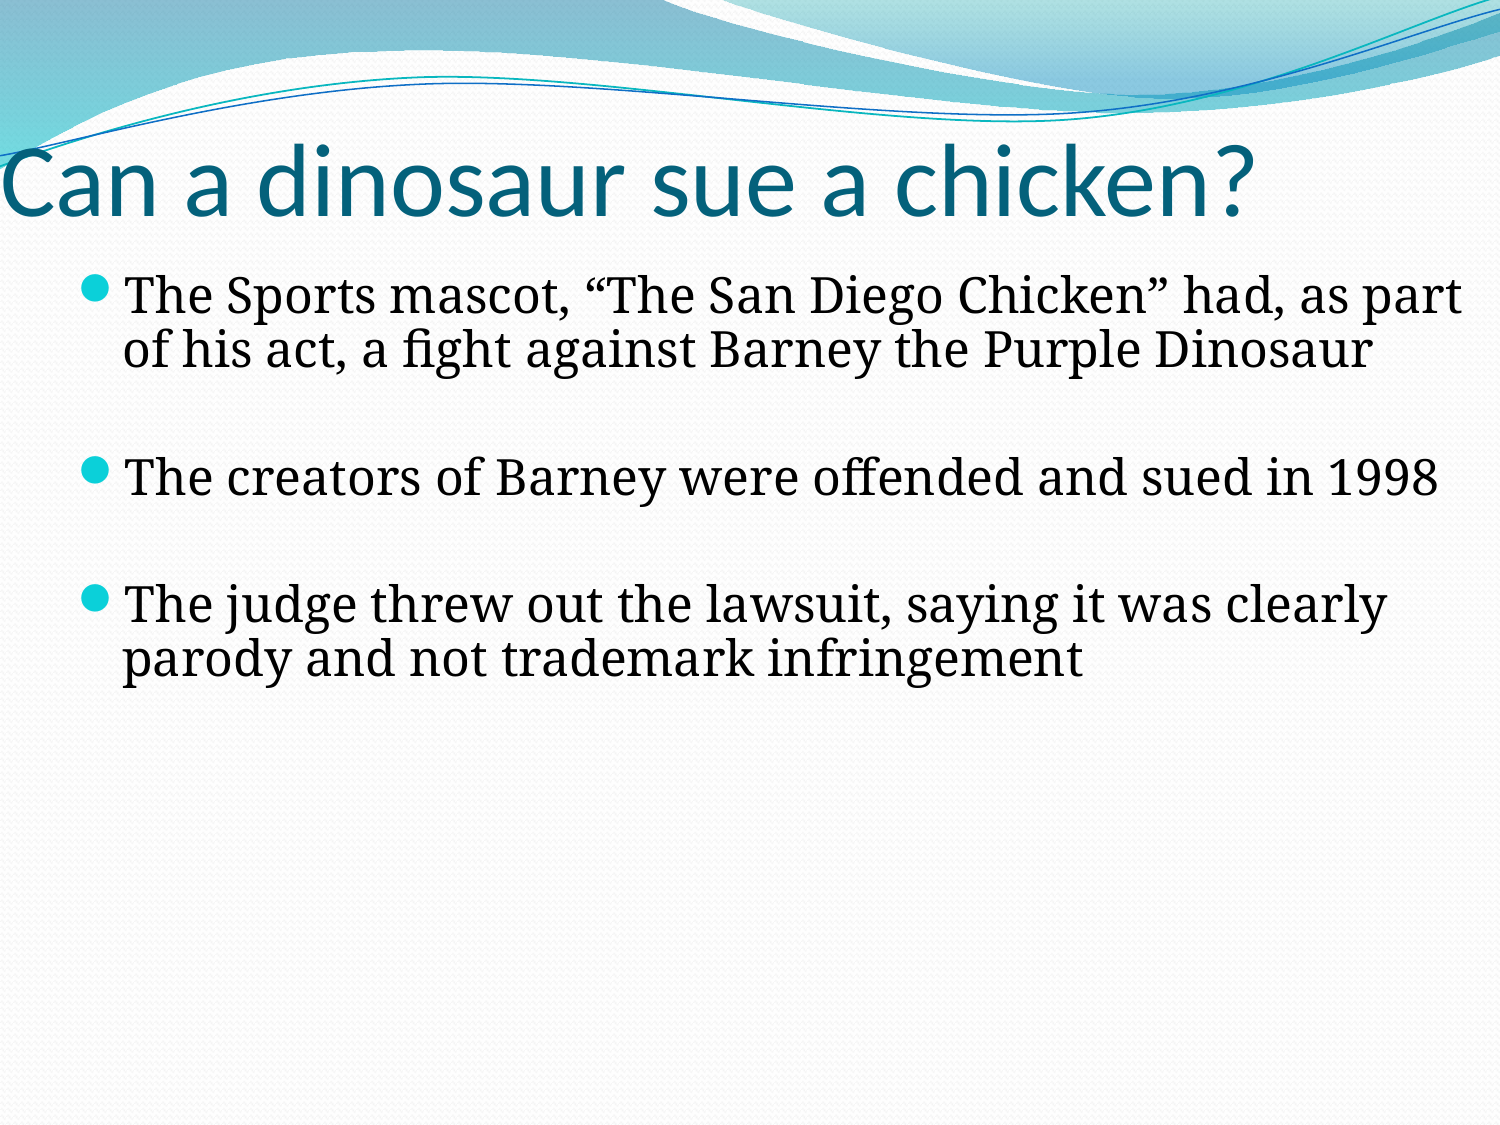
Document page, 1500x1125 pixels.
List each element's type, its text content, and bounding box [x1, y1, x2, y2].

title Can a dinosaur sue a chicken? [0, 50, 1350, 238]
list The Sports mascot, “The San Diego Chicken” had, as part of his act, a fight against Barney the Purple Dinosaur The creators of Barney were offended and sued in 1998 The judge threw out the lawsuit, saying it was clearly parody and not trademark infringement [62, 262, 1500, 1063]
